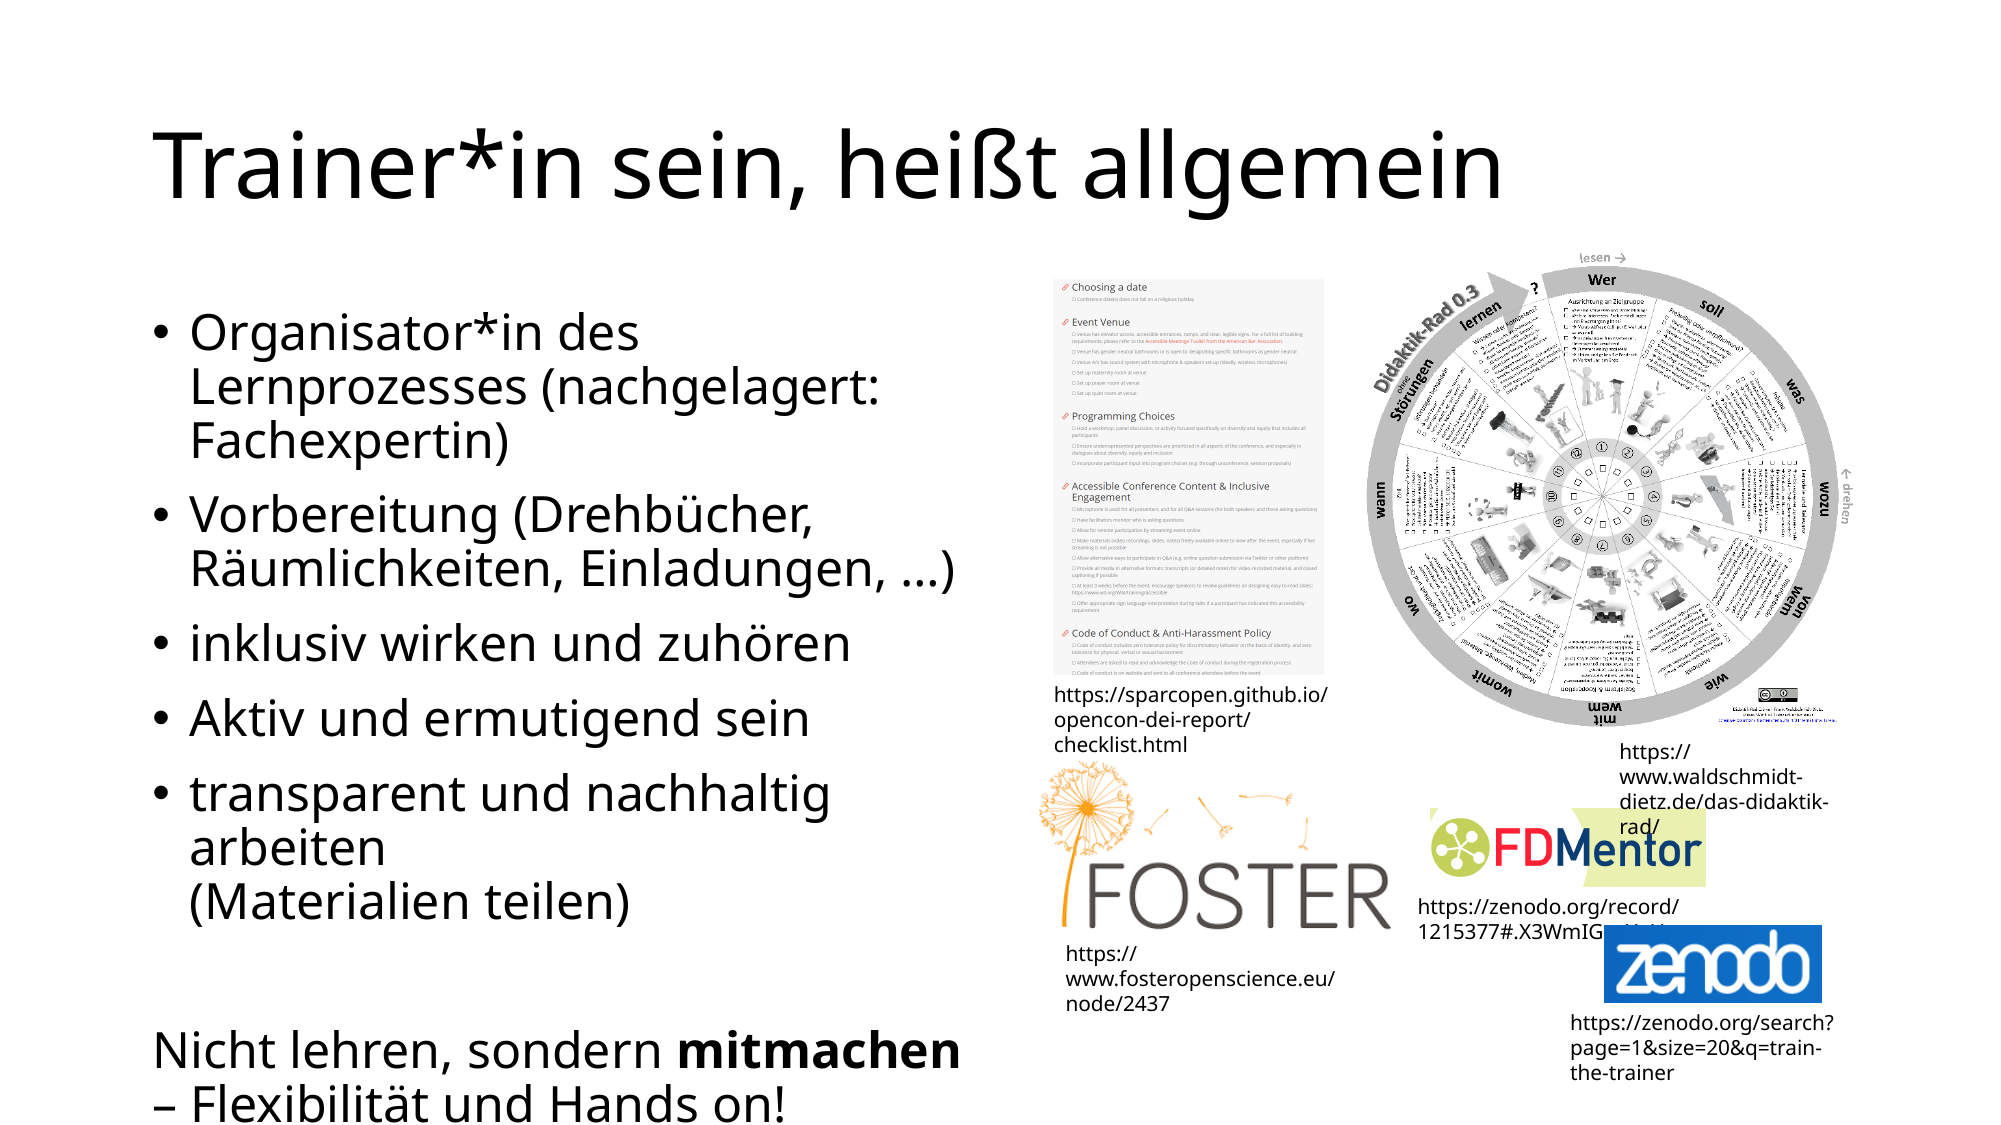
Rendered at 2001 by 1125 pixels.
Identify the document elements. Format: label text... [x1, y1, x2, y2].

picture [1430, 808, 1707, 887]
list Organisator*in des Lernprozesses (nachgelagert: Fachexpertin) Vorbereitung (Drehbücher, Räumlichkeiten, Einladungen, …) inklusiv wirken und zuhören Aktiv und ermutigend sein transparent und nachhaltig arbeiten (Materialien teilen) Nicht lehren, sondern mitmachen – Flexibilität und Hands on! [137, 299, 988, 1014]
title Trainer*in sein, heißt allgemein [137, 59, 1863, 278]
picture [1604, 925, 1822, 1003]
text_box https://www.fosteropenscience.eu/node/2437 [1050, 932, 1395, 1023]
picture [1039, 761, 1391, 950]
text_box https://sparcopen.github.io/opencon-dei-report/checklist.html [1039, 674, 1394, 765]
text_box https://www.waldschmidt-dietz.de/das-didaktik-rad/ [1604, 735, 1863, 847]
text_box https://zenodo.org/search?page=1&size=20&q=train-the-trainer [1555, 1002, 1863, 1093]
text_box https://zenodo.org/record/1215377#.X3WmIGgzYuU [1402, 886, 1758, 951]
picture [1358, 242, 1863, 735]
picture [1053, 279, 1324, 675]
